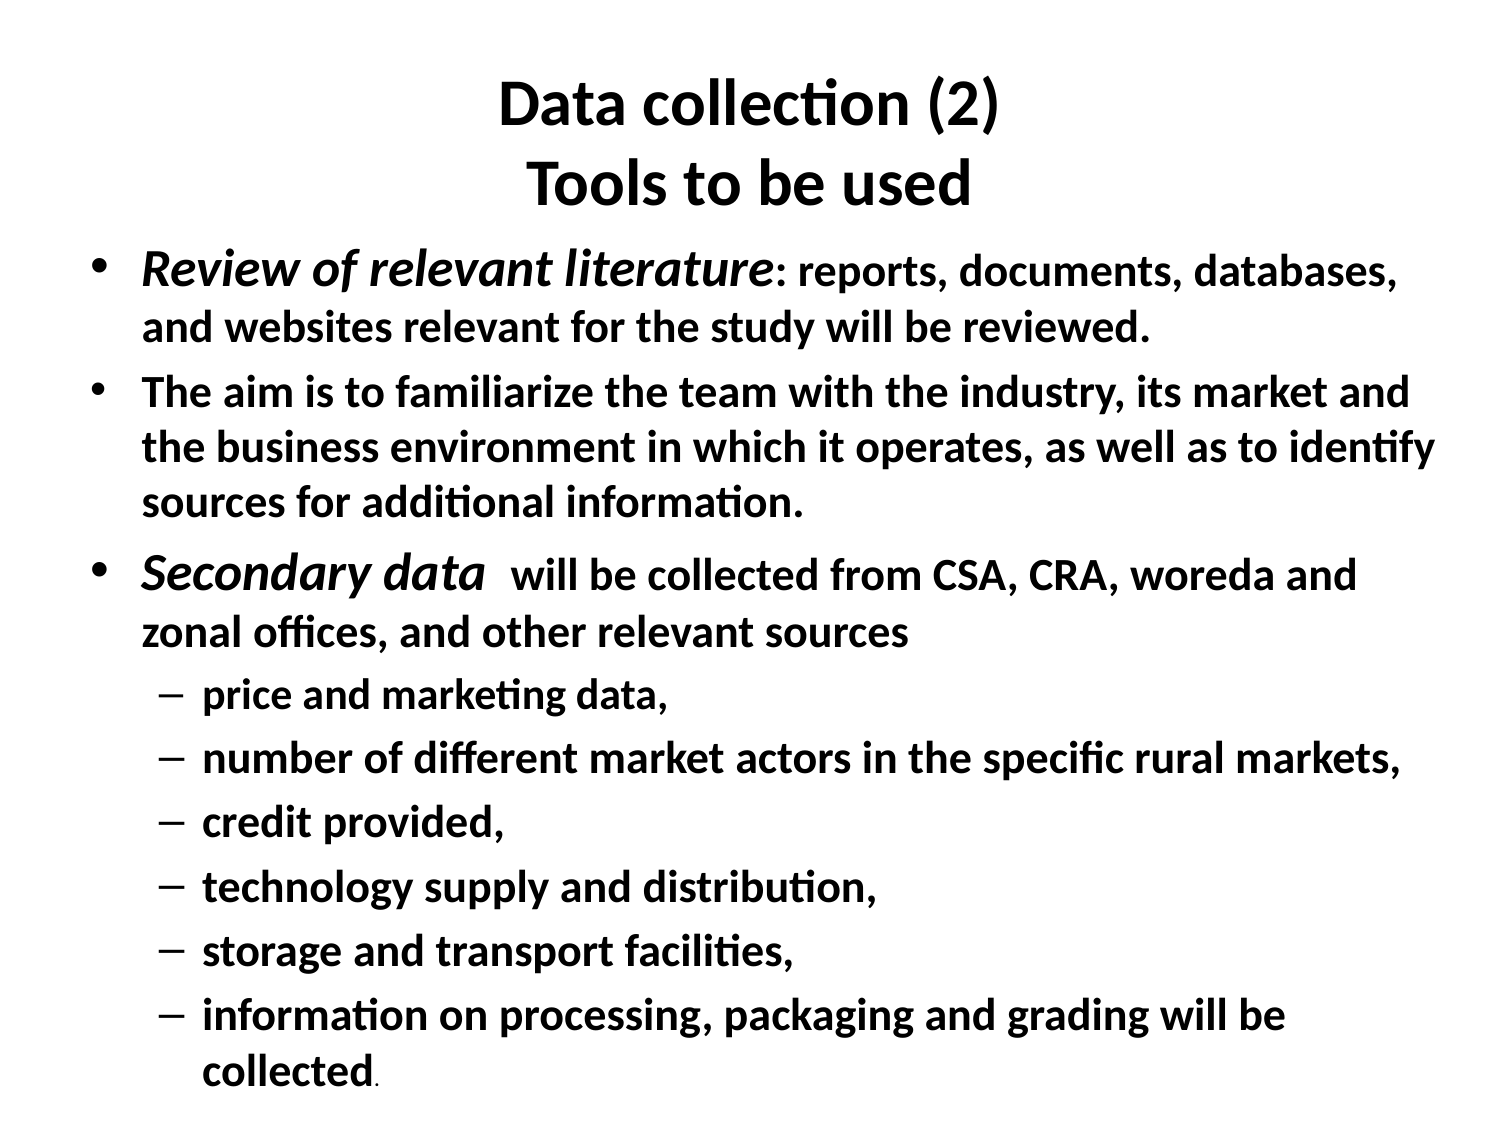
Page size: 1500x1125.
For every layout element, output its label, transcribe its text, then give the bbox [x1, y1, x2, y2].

list Review of relevant literature: reports, documents, databases, and websites relevant for the study will be reviewed. The aim is to familiarize the team with the industry, its market and the business environment in which it operates, as well as to identify sources for additional information. Secondary data will be collected from CSA, CRA, woreda and zonal offices, and other relevant sources price and marketing data, number of different market actors in the specific rural markets, credit provided, technology supply and distribution, storage and transport facilities, information on processing, packaging and grading will be collected. [75, 224, 1463, 1125]
title Data collection (2) Tools to be used [75, 45, 1425, 224]
